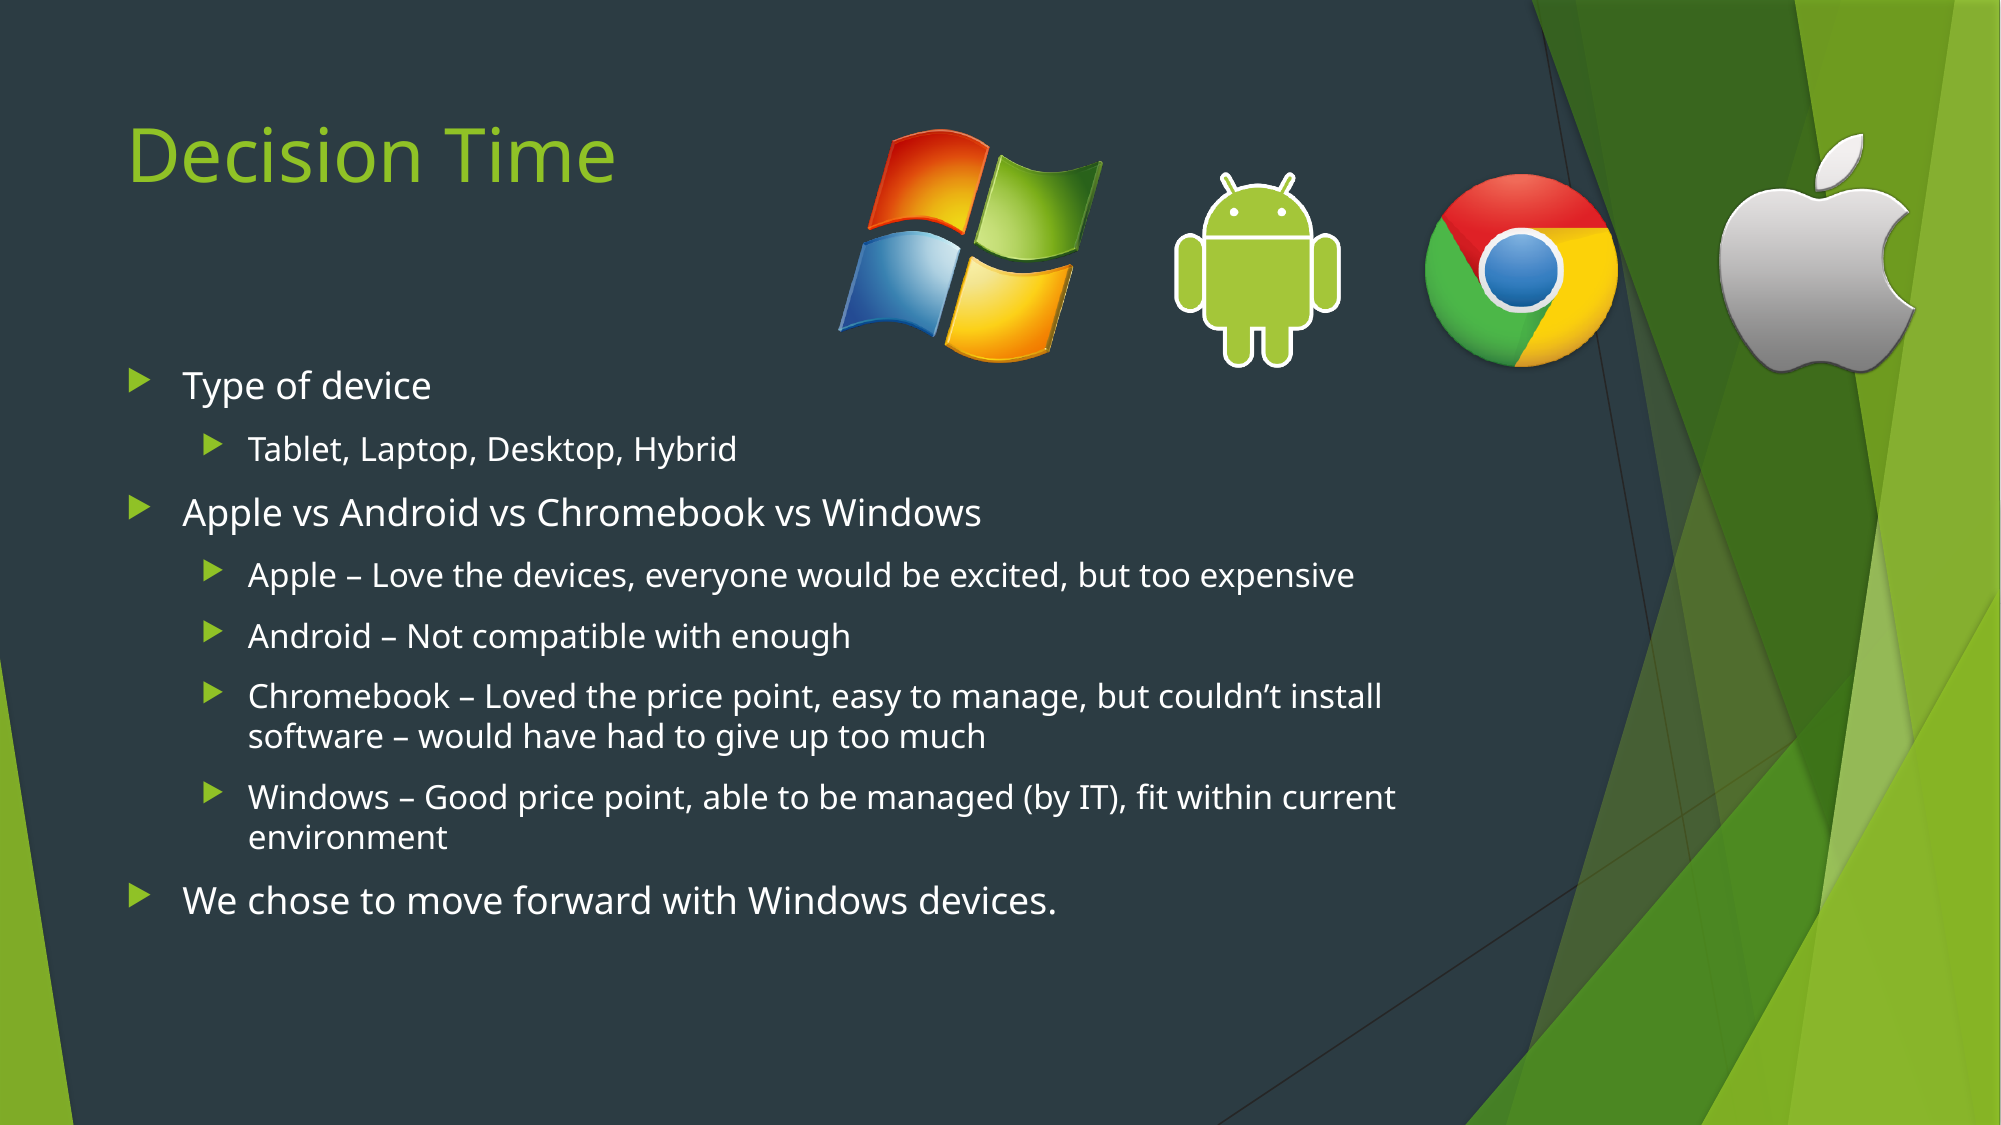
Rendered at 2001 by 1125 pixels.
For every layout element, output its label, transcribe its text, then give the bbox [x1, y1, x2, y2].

title Decision Time [111, 99, 1522, 317]
picture [1173, 171, 1341, 368]
picture [1411, 159, 1632, 380]
picture [838, 129, 1104, 364]
picture [1690, 128, 1941, 380]
list Type of device Tablet, Laptop, Desktop, Hybrid Apple vs Android vs Chromebook vs Windows Apple – Love the devices, everyone would be excited, but too expensive Android – Not compatible with enough Chromebook – Loved the price point, easy to manage, but couldn’t install software – would have had to give up too much Windows – Good price point, able to be managed (by IT), fit within current environment We chose to move forward with Windows devices. [111, 354, 1522, 992]
